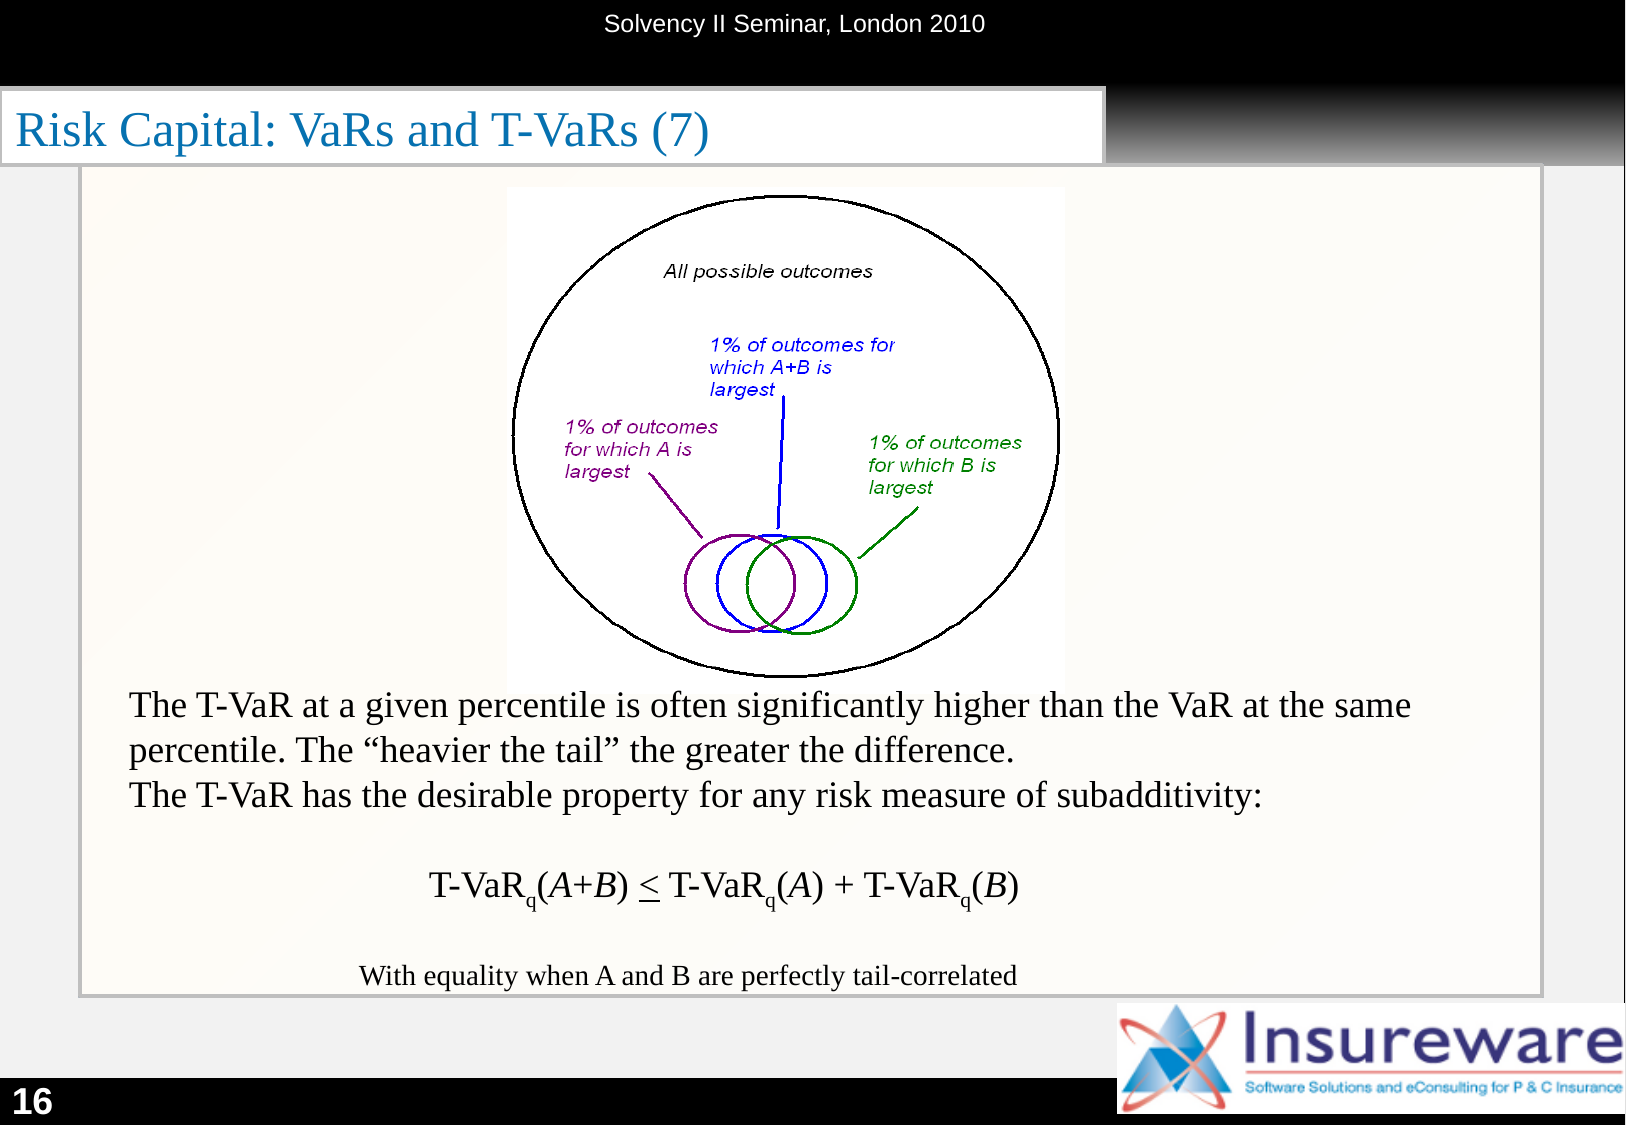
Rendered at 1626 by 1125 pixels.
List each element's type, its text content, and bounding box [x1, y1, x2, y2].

picture [1117, 1003, 1625, 1114]
picture [507, 187, 1065, 694]
list [78, 163, 1544, 998]
title Risk Capital: VaRs and T-VaRs (7) [0, 86, 1106, 167]
text_box The T-VaR at a given percentile is often significantly higher than the VaR at the same percentile. The “heavier the tail” the greater the difference. The T-VaR has the desirable property for any risk measure of subadditivity: T-VaRq(A+B) < T-VaRq(A) + T-VaRq(B) With equality when A and B are perfectly tail-correlated [114, 672, 1511, 999]
